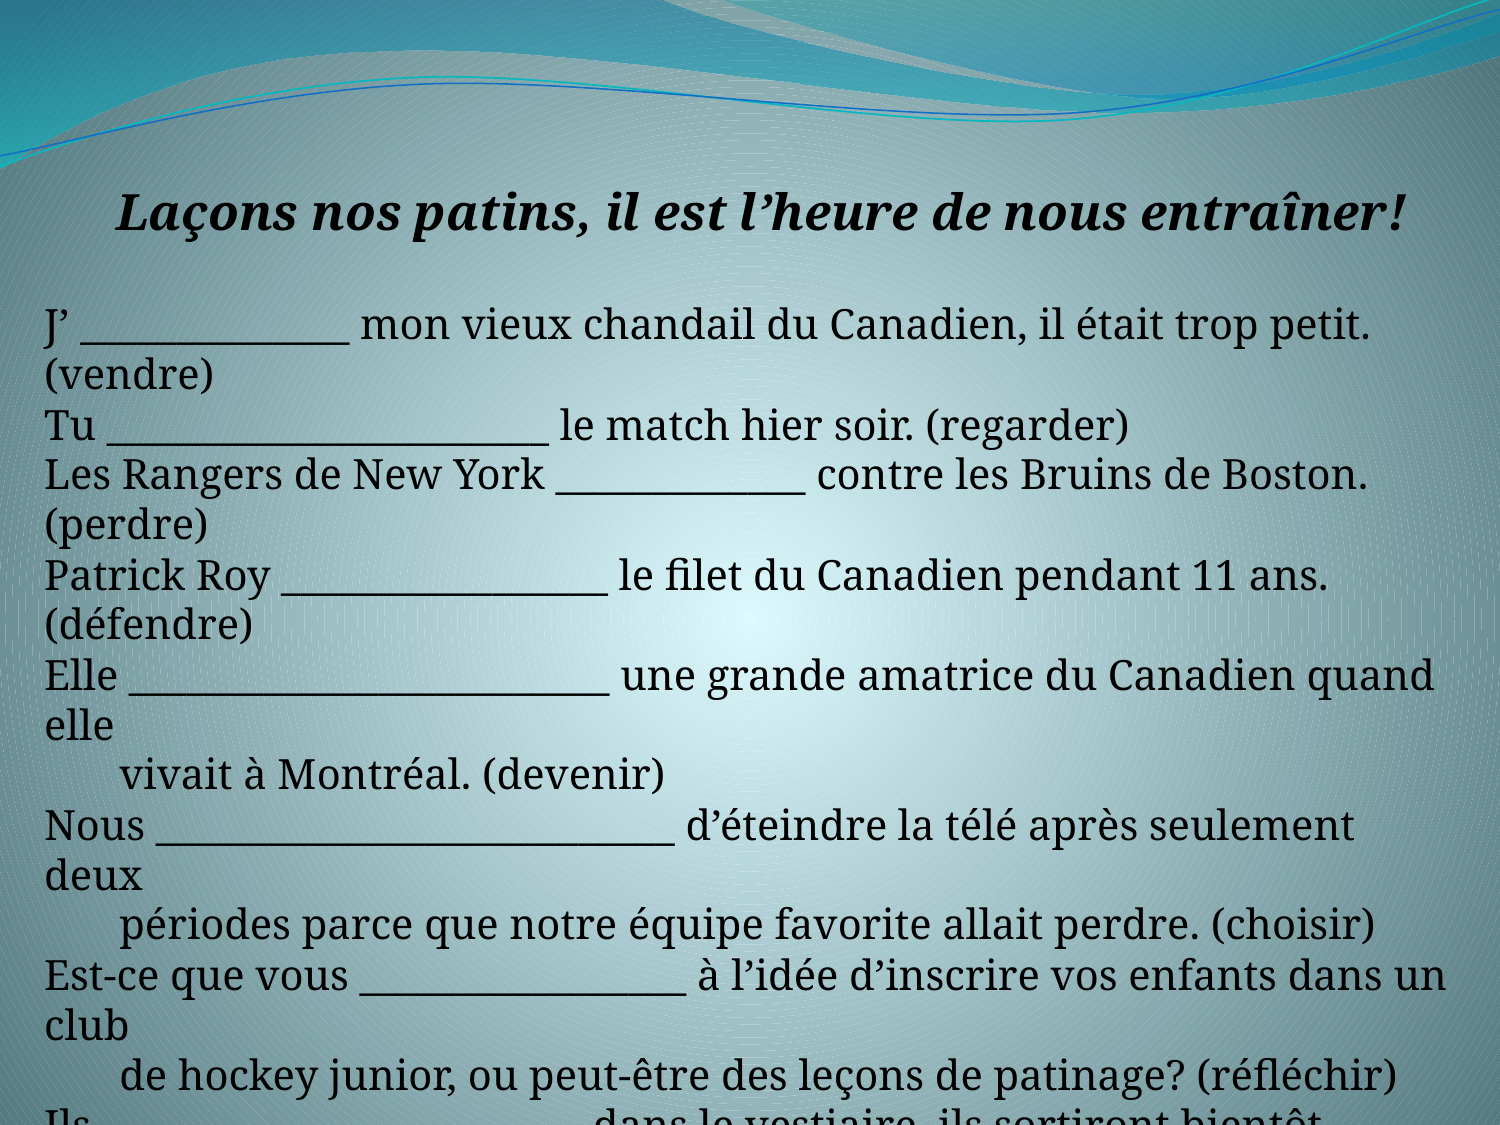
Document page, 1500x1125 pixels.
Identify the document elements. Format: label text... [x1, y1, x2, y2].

text_box J’ ______________ mon vieux chandail du Canadien, il était trop petit. (vendre) Tu _______________________ le match hier soir. (regarder) Les Rangers de New York _____________ contre les Bruins de Boston. (perdre) Patrick Roy _________________ le filet du Canadien pendant 11 ans. (défendre) Elle _________________________ une grande amatrice du Canadien quand elle vivait à Montréal. (devenir) Nous ___________________________ d’éteindre la télé après seulement deux périodes parce que notre équipe favorite allait perdre. (choisir) Est-ce que vous _________________ à l’idée d’inscrire vos enfants dans un club de hockey junior, ou peut-être des leçons de patinage? (réfléchir) Ils _________________________ dans le vestiaire, ils sortiront bientôt. (entrer) Elles __________________________ leurs amis pour les inviter à venir regarder le match chez elles. (appeler) [29, 290, 1471, 1125]
text_box Laçons nos patins, il est l’heure de nous entraîner! [88, 172, 1436, 248]
